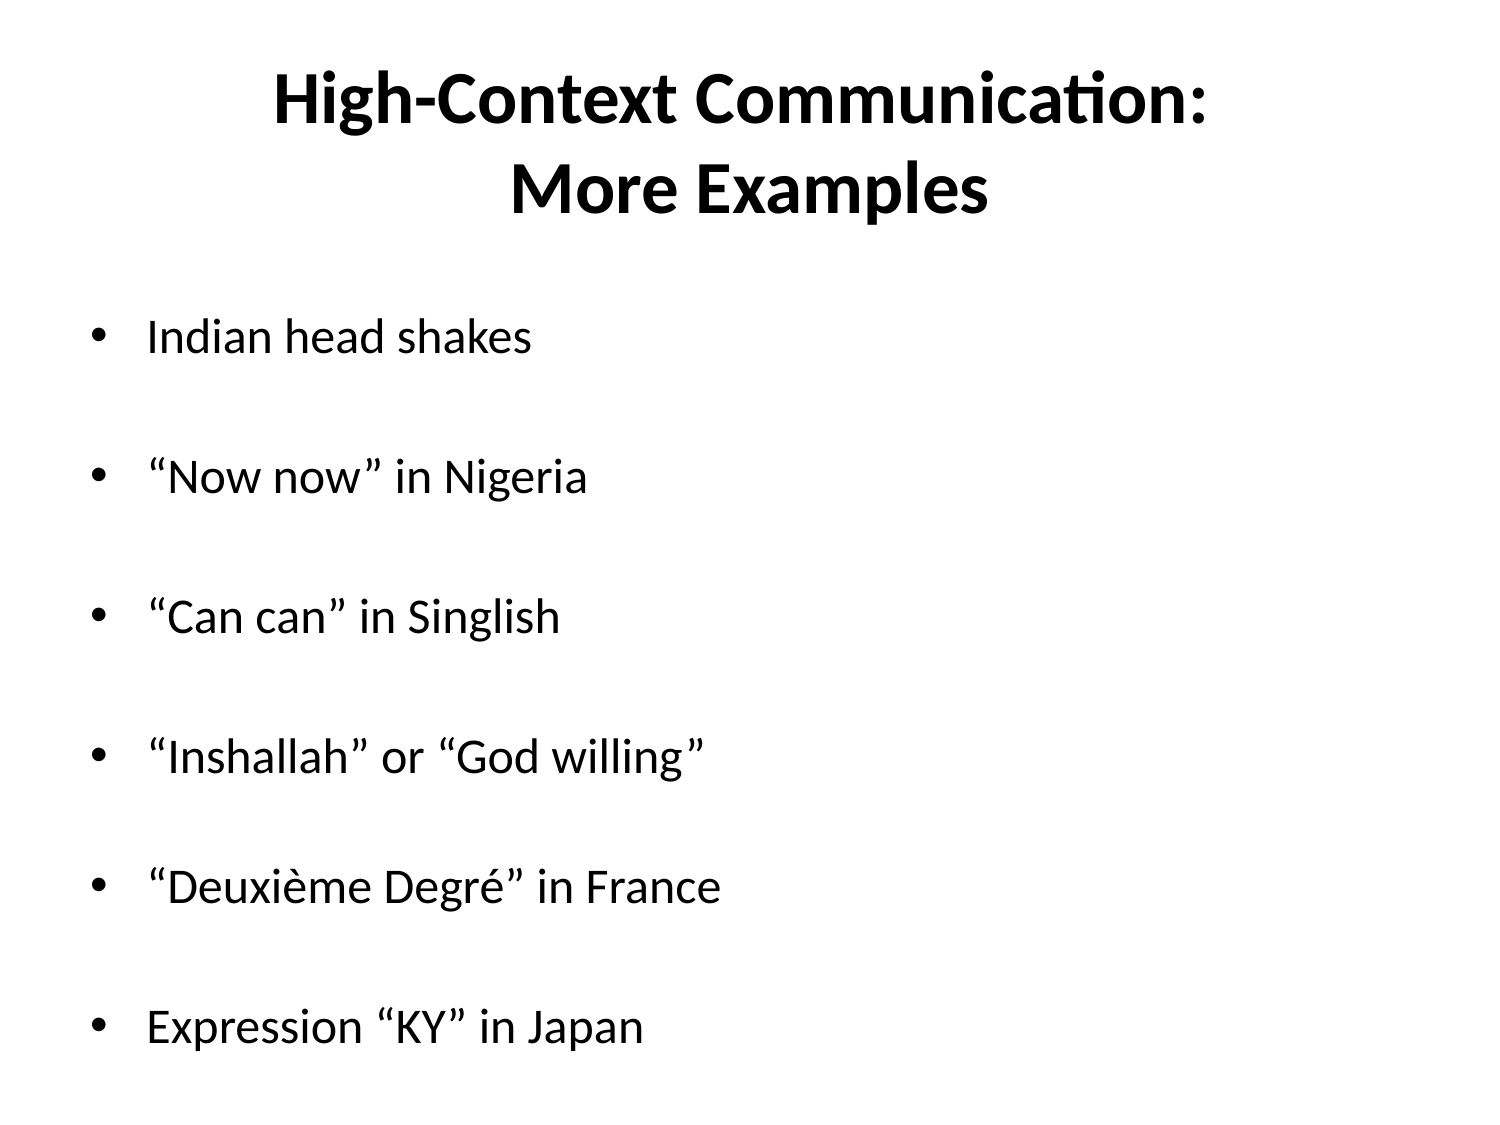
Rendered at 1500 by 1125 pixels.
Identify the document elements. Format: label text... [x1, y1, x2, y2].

list Indian head shakes “Now now” in Nigeria “Can can” in Singlish “Inshallah” or “God willing” can mean “This will happen” or “No, this will not happen” depending on the country “Deuxième Degré” in France means the actual meaning Expression “KY” in Japan means “unable to read the air” [75, 296, 1425, 1029]
title High-Context Communication: More Examples [75, 45, 1425, 233]
